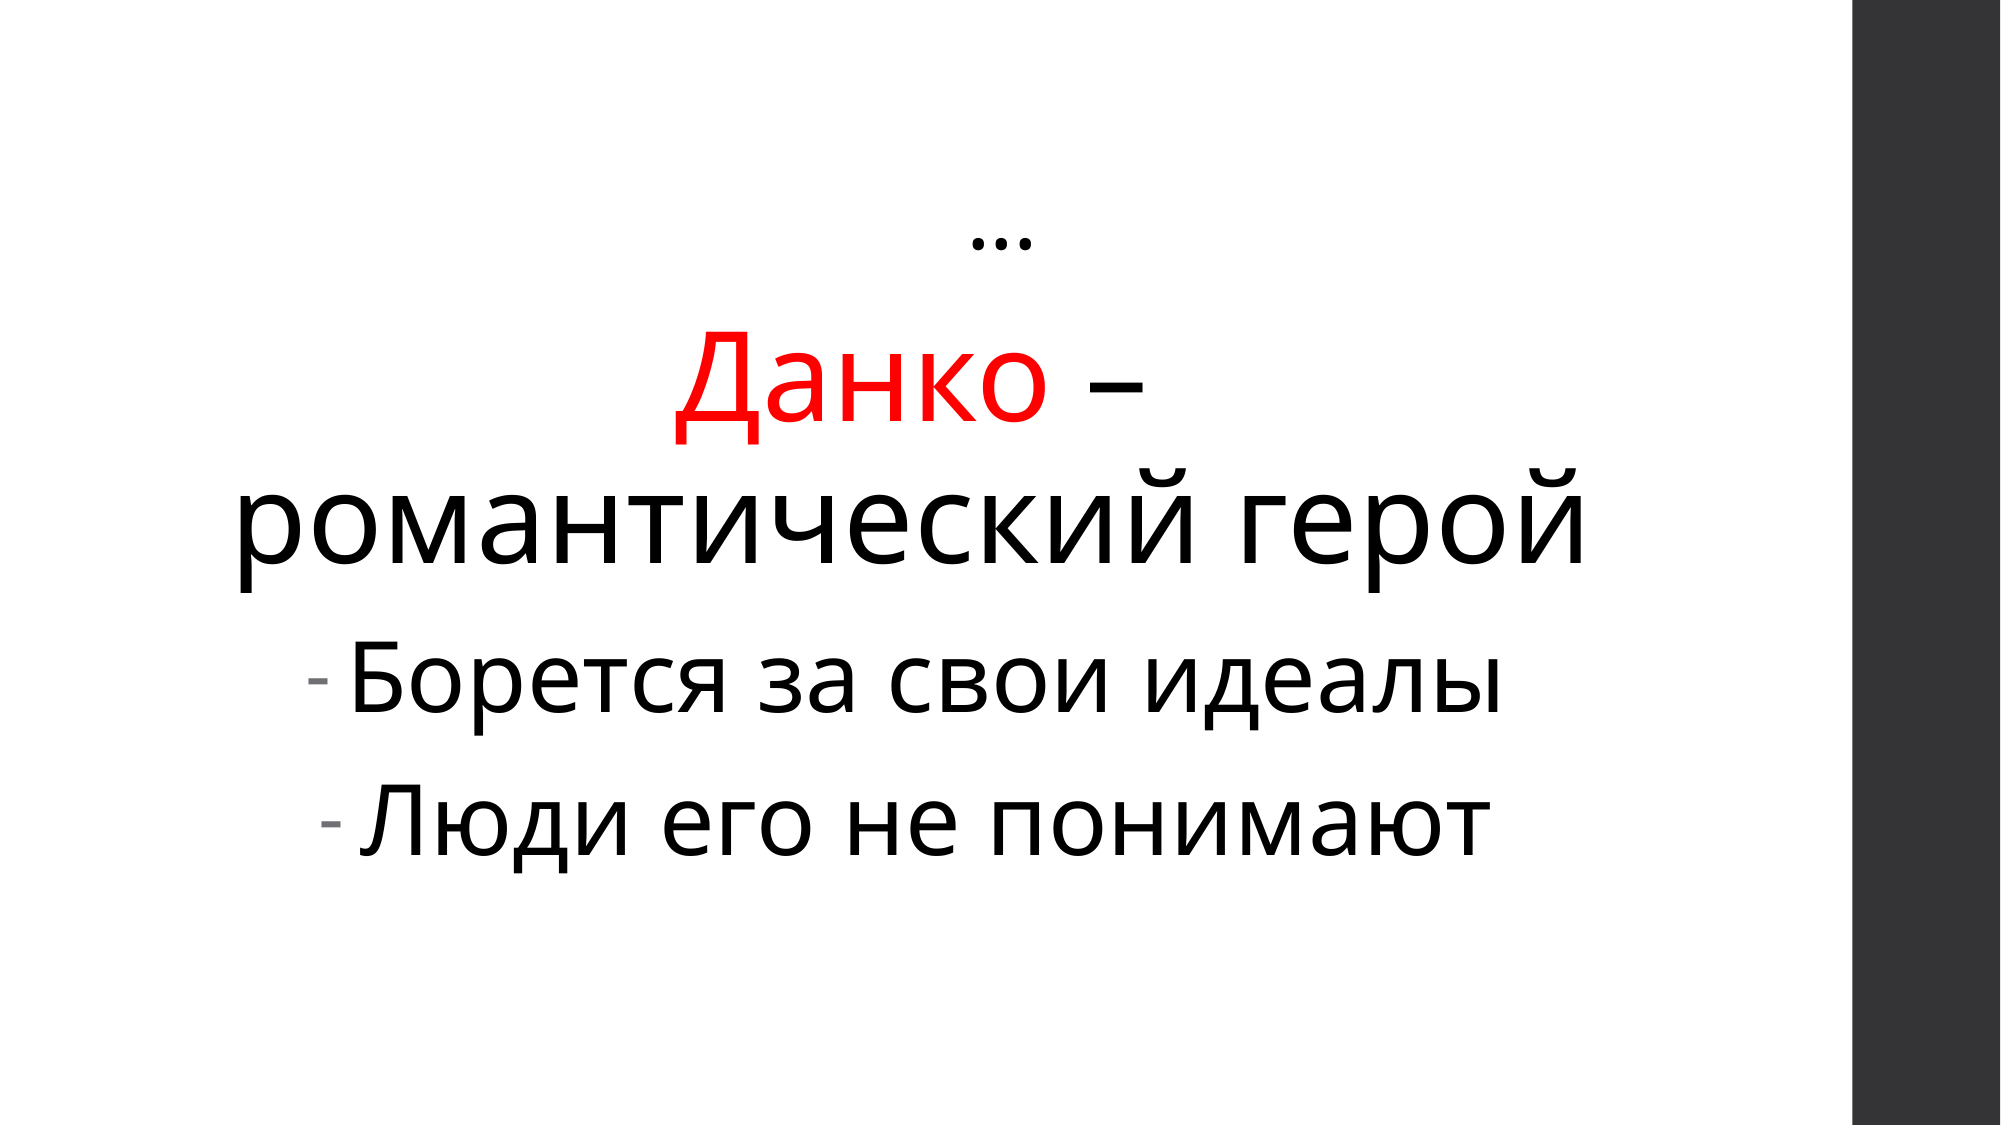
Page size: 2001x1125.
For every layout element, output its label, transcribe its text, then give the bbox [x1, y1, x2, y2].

title ... [206, 60, 1797, 278]
list Данко – романтический герой Борется за свои идеалы Люди его не понимают [206, 299, 1617, 1014]
